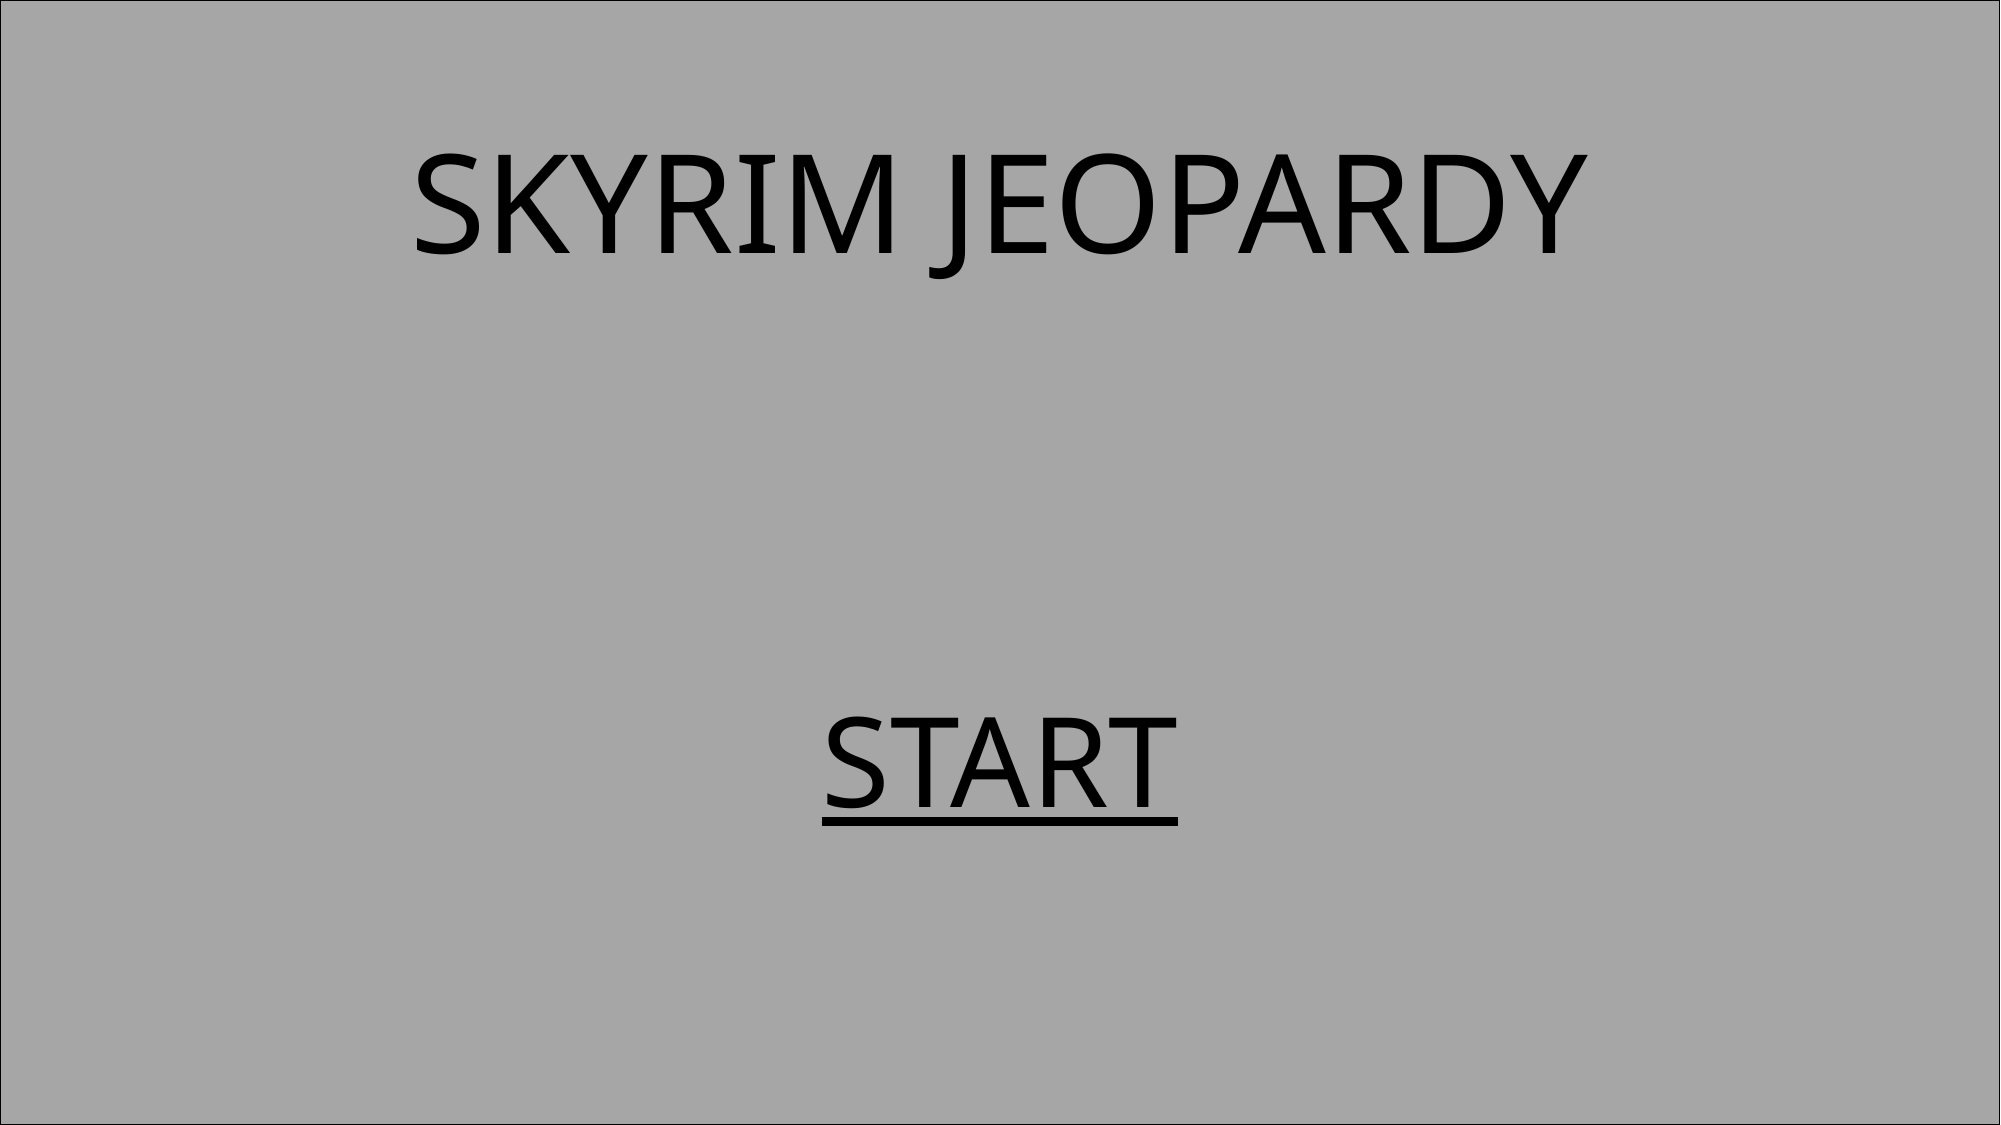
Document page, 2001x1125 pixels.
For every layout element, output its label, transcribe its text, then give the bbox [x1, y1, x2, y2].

text_box [0, 0, 2000, 1125]
text_box START [137, 653, 1863, 871]
title SKYRIM JEOPARDY [137, 100, 1863, 318]
